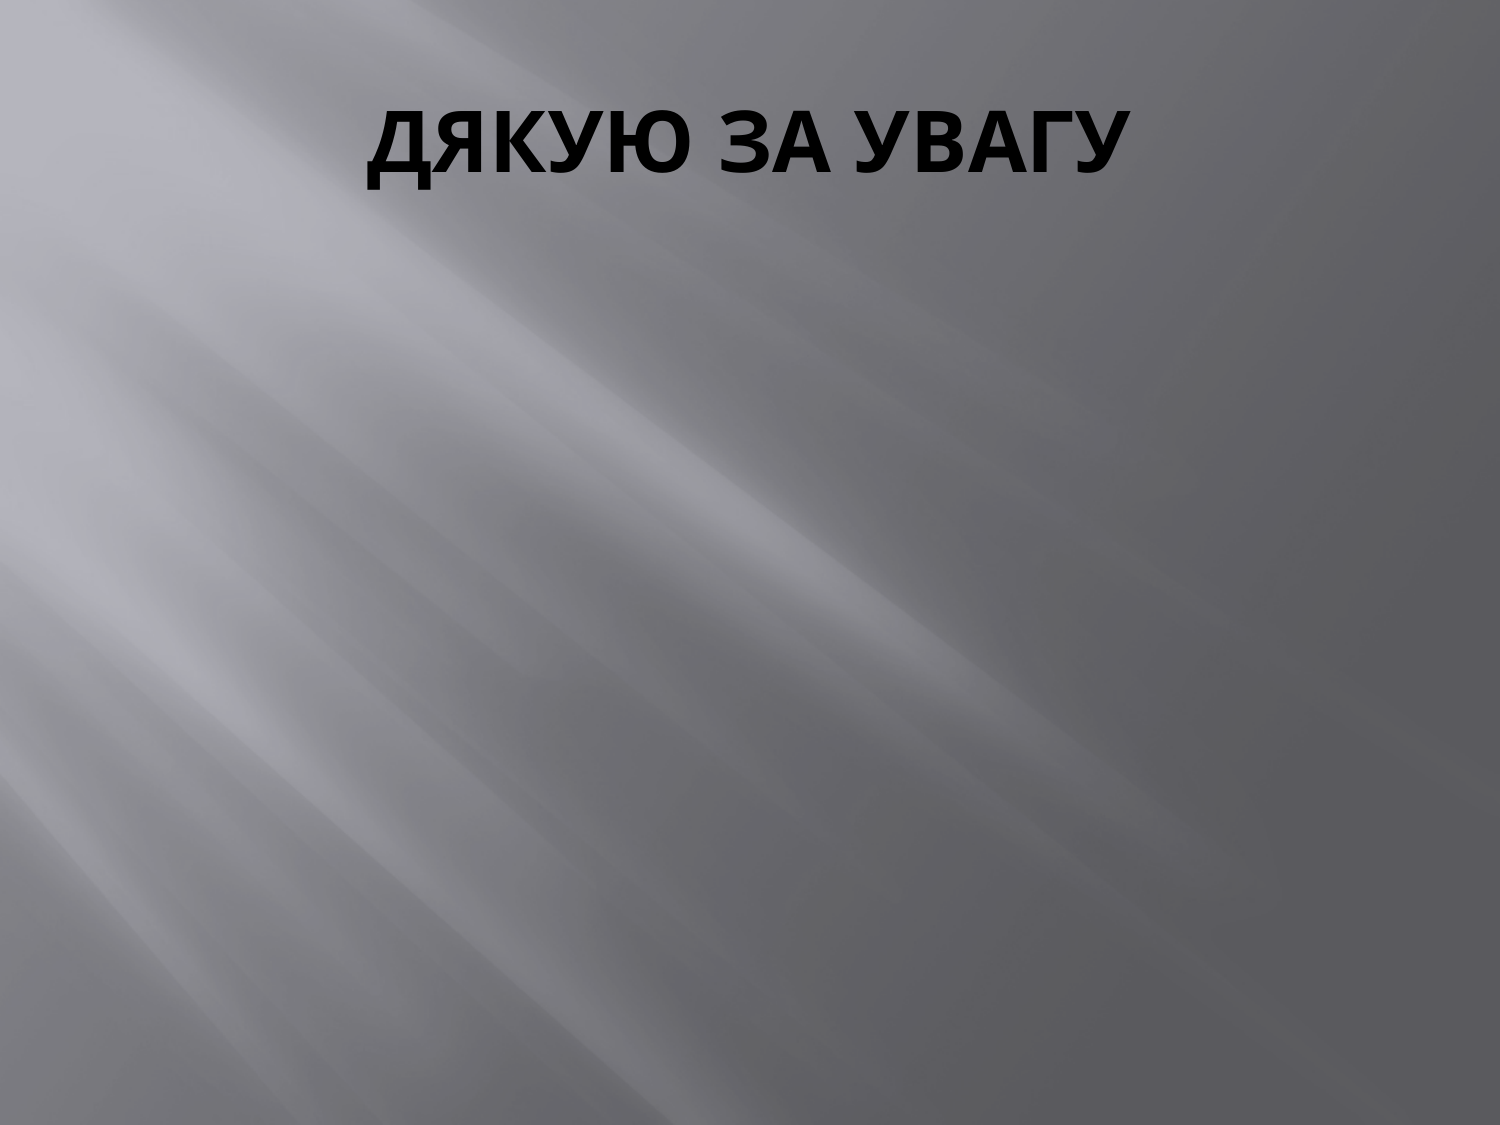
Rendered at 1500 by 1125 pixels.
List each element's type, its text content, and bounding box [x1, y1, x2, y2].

title ДЯКУЮ ЗА УВАГУ [75, 45, 1425, 233]
